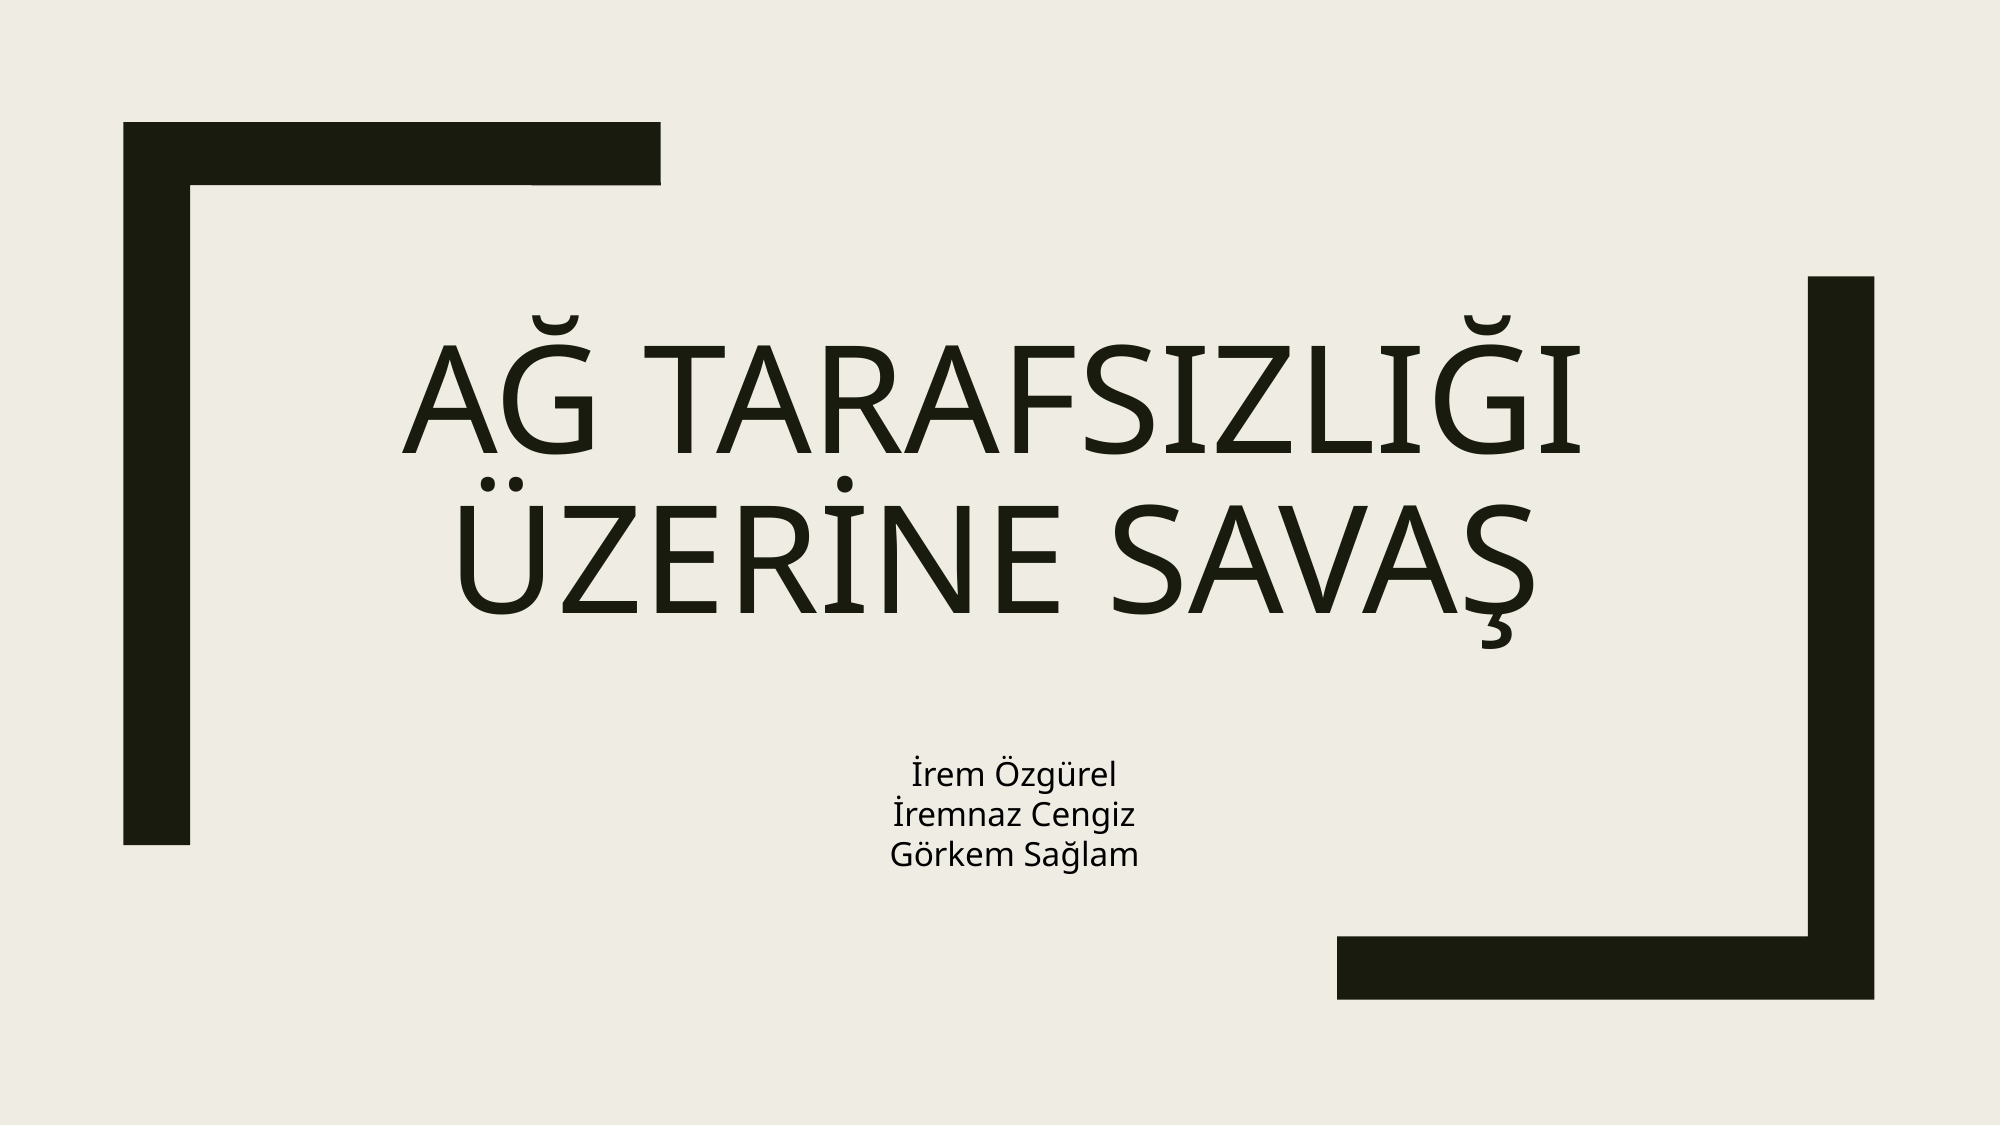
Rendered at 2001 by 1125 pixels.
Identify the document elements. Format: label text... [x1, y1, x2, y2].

title AĞ TARAFSIZLIĞI ÜZERİNE SAVAŞ [244, 335, 1745, 654]
text_box İrem Özgürel İremnaz Cengiz Görkem Sağlam [815, 745, 1214, 881]
